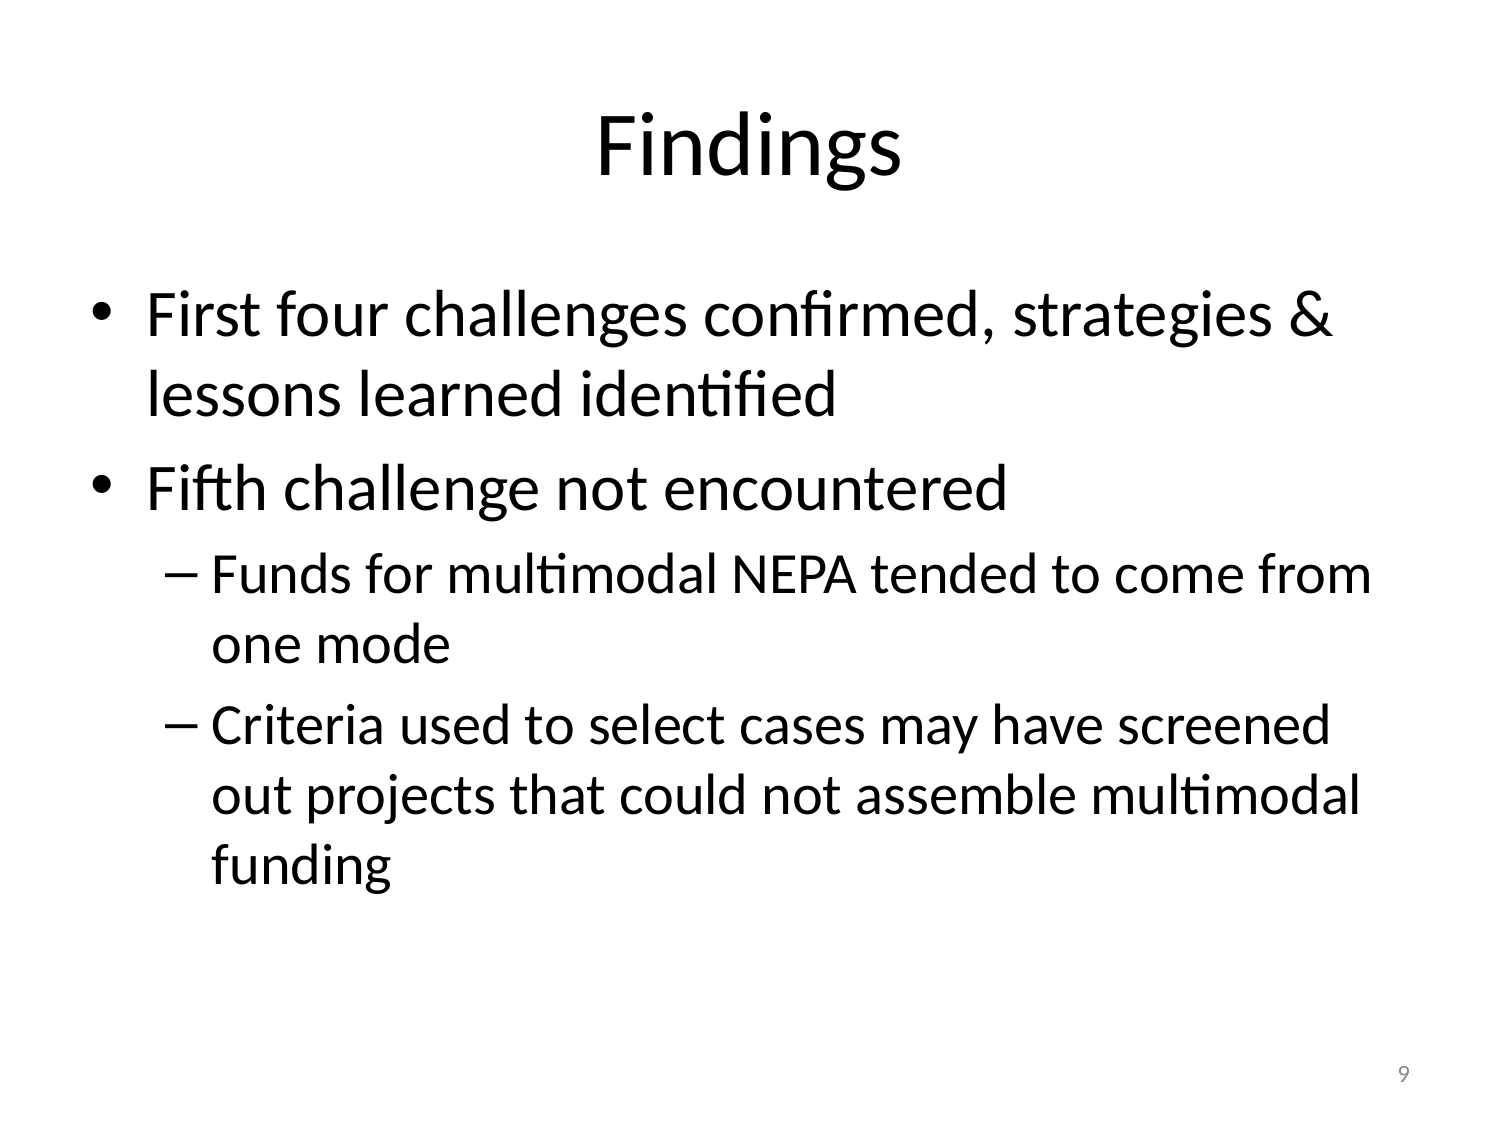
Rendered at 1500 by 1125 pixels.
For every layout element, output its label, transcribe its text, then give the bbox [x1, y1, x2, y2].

slide_number 9 [1074, 1042, 1425, 1103]
list First four challenges confirmed, strategies & lessons learned identified Fifth challenge not encountered Funds for multimodal NEPA tended to come from one mode Criteria used to select cases may have screened out projects that could not assemble multimodal funding [75, 262, 1425, 1005]
title Findings [75, 45, 1425, 233]
